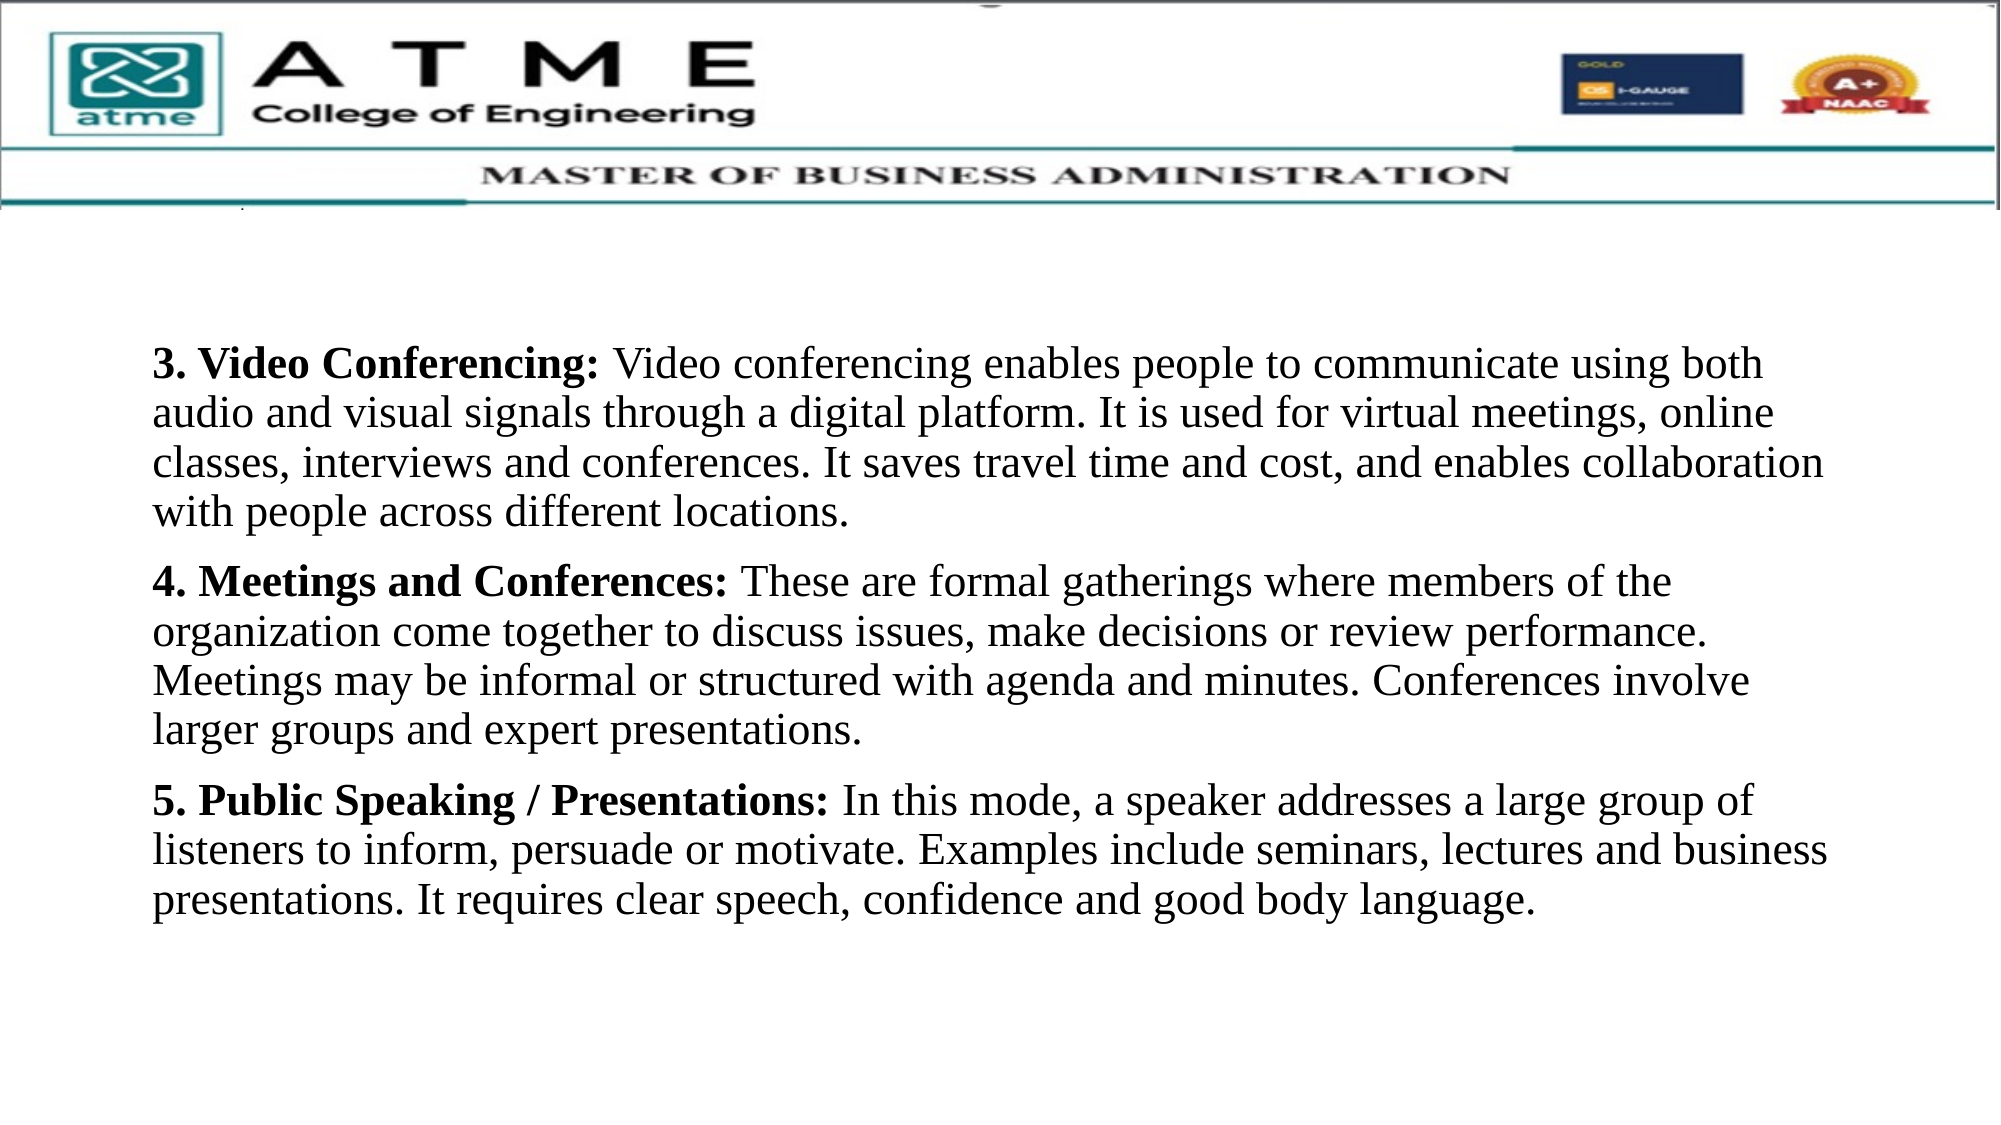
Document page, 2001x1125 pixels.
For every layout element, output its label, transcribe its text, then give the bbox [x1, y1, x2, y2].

list 3. Video Conferencing: Video conferencing enables people to communicate using both audio and visual signals through a digital platform. It is used for virtual meetings, online classes, interviews and conferences. It saves travel time and cost, and enables collaboration with people across different locations. 4. Meetings and Conferences: These are formal gatherings where members of the organization come together to discuss issues, make decisions or review performance. Meetings may be informal or structured with agenda and minutes. Conferences involve larger groups and expert presentations. 5. Public Speaking / Presentations: In this mode, a speaker addresses a large group of listeners to inform, persuade or motivate. Examples include seminars, lectures and business presentations. It requires clear speech, confidence and good body language. [137, 331, 1863, 1045]
picture [0, 0, 2000, 210]
